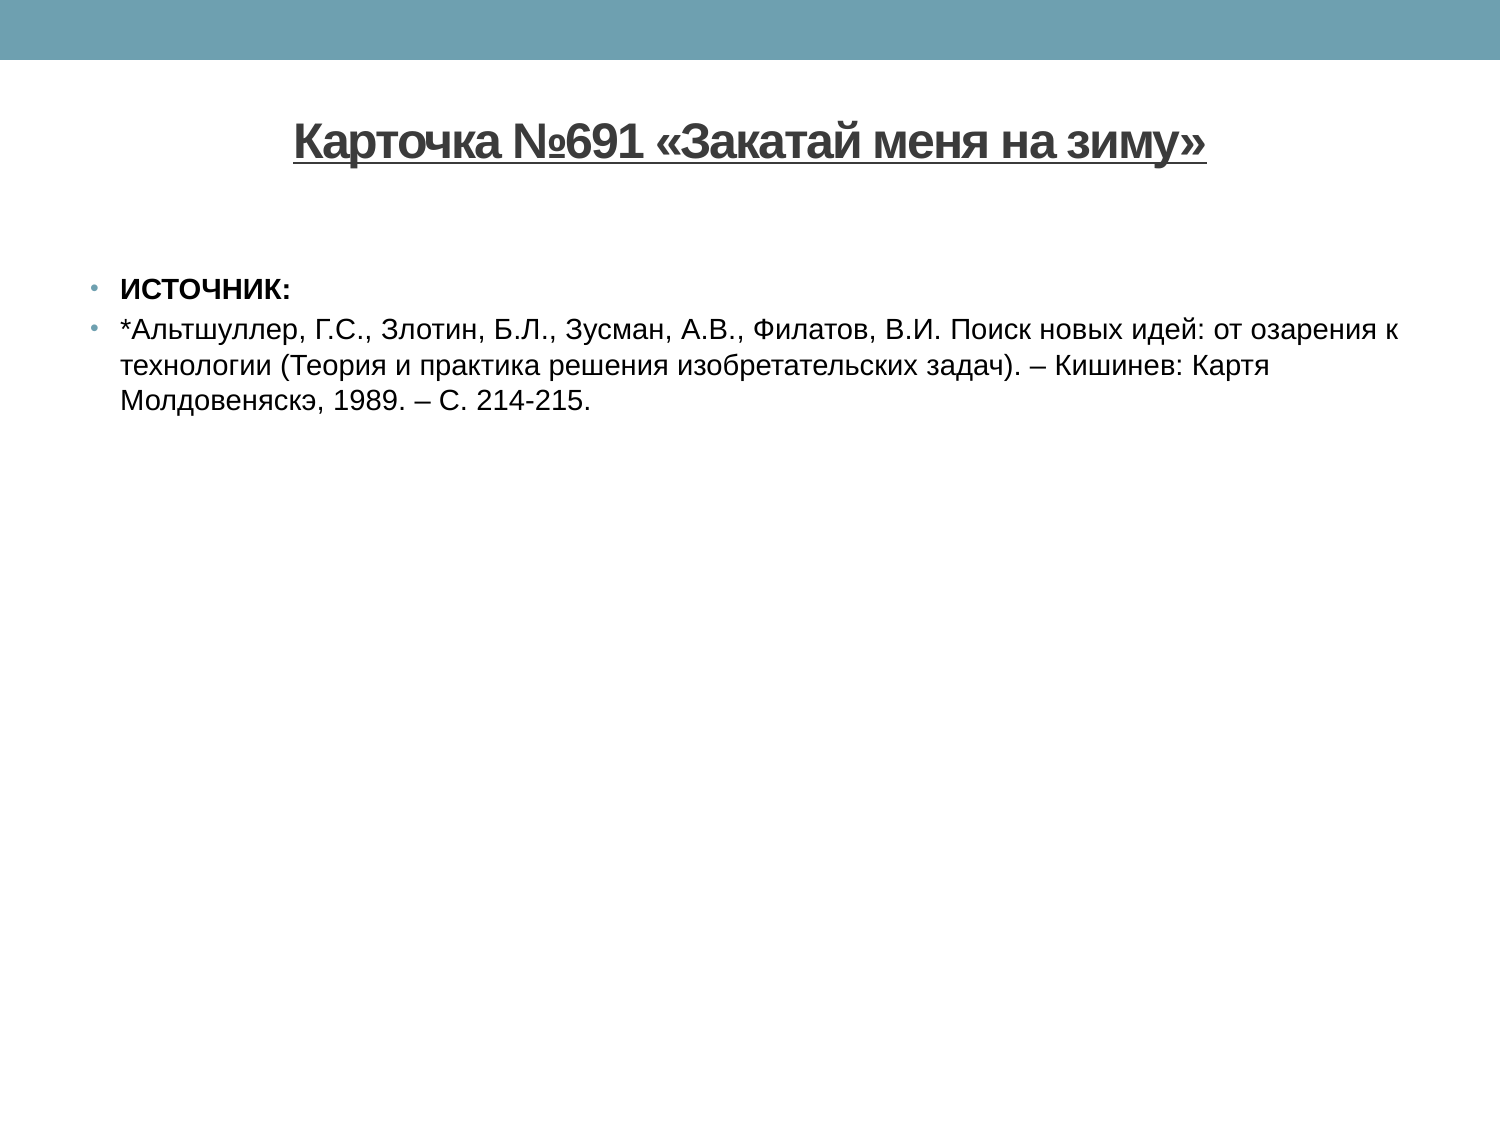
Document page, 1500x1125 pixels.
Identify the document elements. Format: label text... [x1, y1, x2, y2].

title Карточка №691 «Закатай меня на зиму» [75, 87, 1425, 250]
list ИСТОЧНИК: *Альтшуллер, Г.С., Злотин, Б.Л., Зусман, А.В., Филатов, В.И. Поиск новых идей: от озарения к технологии (Теория и практика решения изобретательских задач). – Кишинев: Картя Молдовеняскэ, 1989. – С. 214-215. [75, 262, 1425, 1063]
